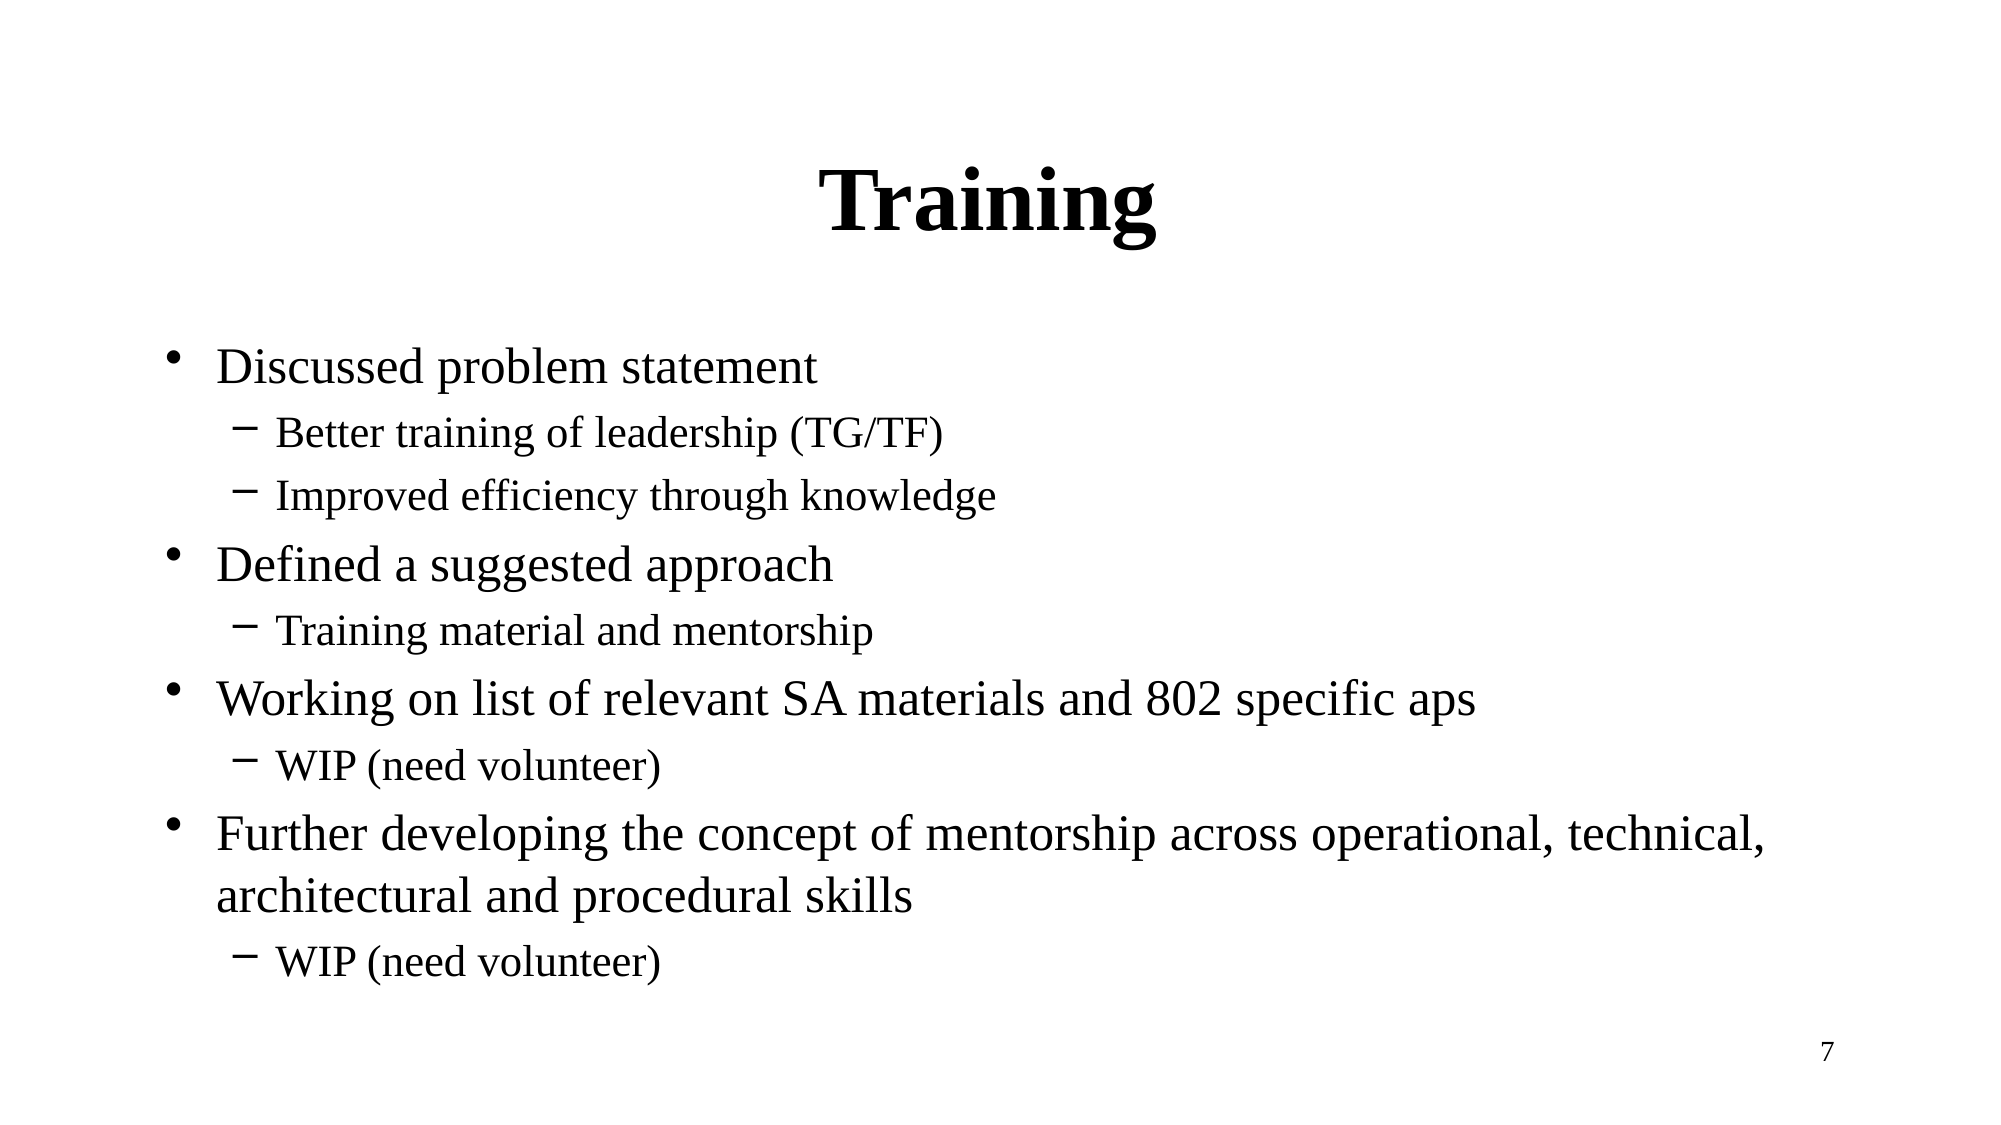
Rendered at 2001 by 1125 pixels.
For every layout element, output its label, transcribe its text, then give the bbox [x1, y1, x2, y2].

slide_number 7 [1433, 1024, 1851, 1101]
list Discussed problem statement Better training of leadership (TG/TF) Improved efficiency through knowledge Defined a suggested approach Training material and mentorship Working on list of relevant SA materials and 802 specific aps WIP (need volunteer) Further developing the concept of mentorship across operational, technical, architectural and procedural skills WIP (need volunteer) [149, 324, 1851, 1001]
title Training [149, 99, 1851, 288]
